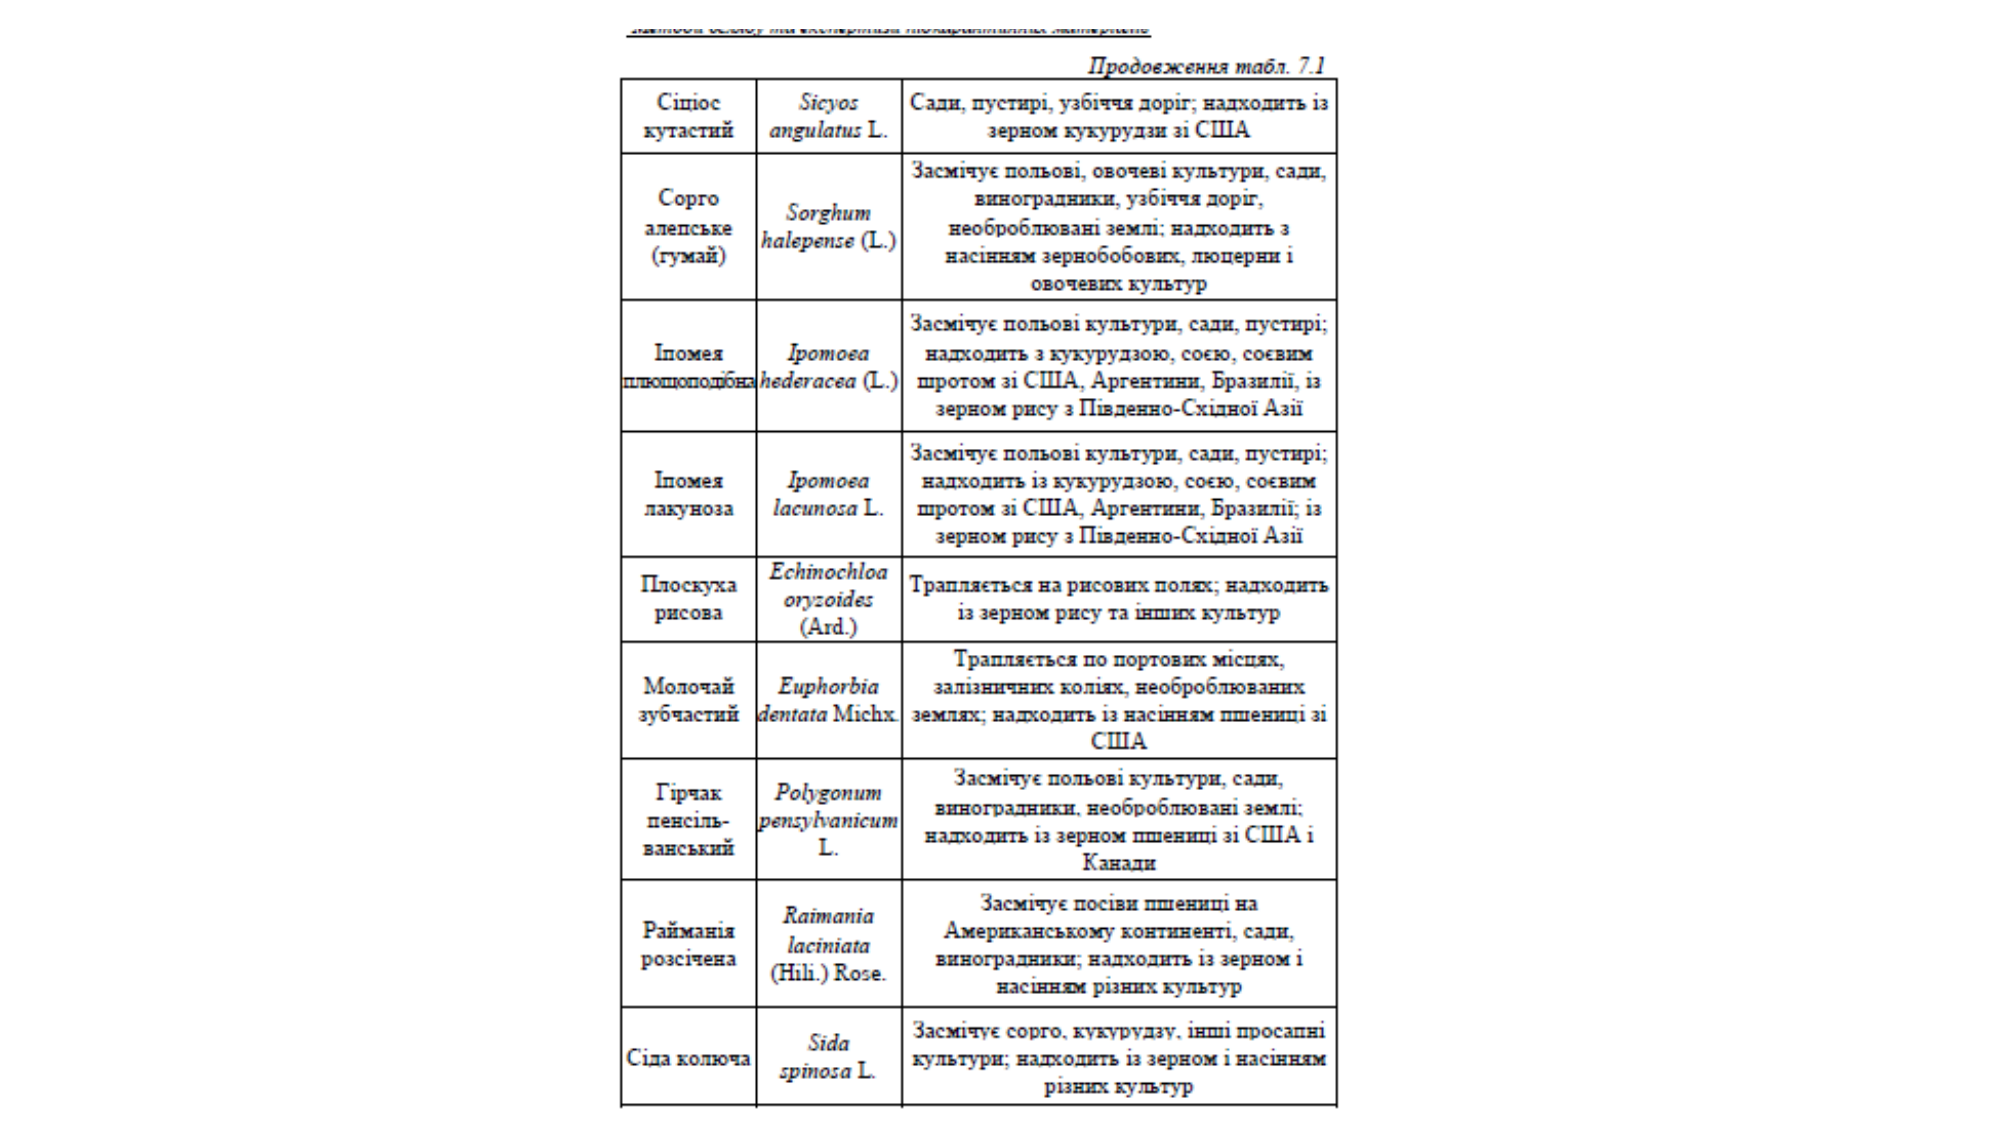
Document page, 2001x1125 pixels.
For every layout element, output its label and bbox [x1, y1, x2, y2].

list [570, 29, 1378, 1125]
